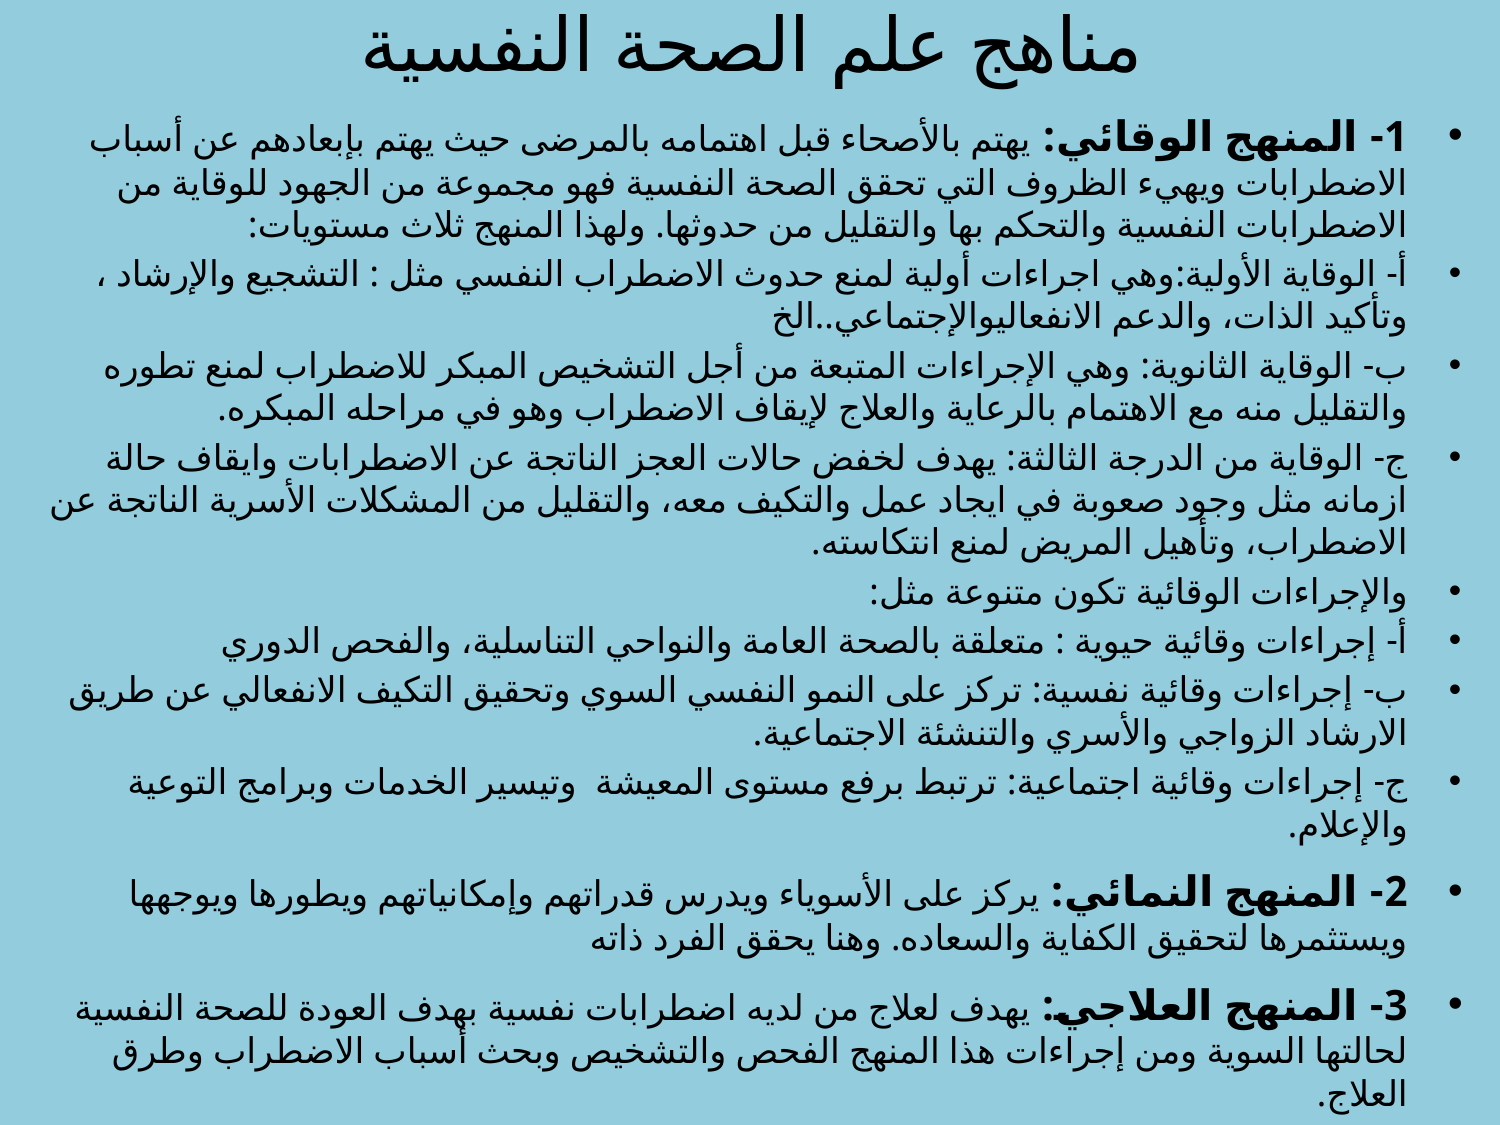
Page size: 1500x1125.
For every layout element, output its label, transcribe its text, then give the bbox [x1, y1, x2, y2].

title مناهج علم الصحة النفسية [76, 0, 1427, 83]
list 1- المنهج الوقائي: يهتم بالأصحاء قبل اهتمامه بالمرضى حيث يهتم بإبعادهم عن أسباب الاضطرابات ويهيء الظروف التي تحقق الصحة النفسية فهو مجموعة من الجهود للوقاية من الاضطرابات النفسية والتحكم بها والتقليل من حدوثها. ولهذا المنهج ثلاث مستويات: أ- الوقاية الأولية:وهي اجراءات أولية لمنع حدوث الاضطراب النفسي مثل : التشجيع والإرشاد ، وتأكيد الذات، والدعم الانفعاليوالإجتماعي..الخ ب- الوقاية الثانوية: وهي الإجراءات المتبعة من أجل التشخيص المبكر للاضطراب لمنع تطوره والتقليل منه مع الاهتمام بالرعاية والعلاج لإيقاف الاضطراب وهو في مراحله المبكره. ج- الوقاية من الدرجة الثالثة: يهدف لخفض حالات العجز الناتجة عن الاضطرابات وايقاف حالة ازمانه مثل وجود صعوبة في ايجاد عمل والتكيف معه، والتقليل من المشكلات الأسرية الناتجة عن الاضطراب، وتأهيل المريض لمنع انتكاسته. والإجراءات الوقائية تكون متنوعة مثل: أ- إجراءات وقائية حيوية : متعلقة بالصحة العامة والنواحي التناسلية، والفحص الدوري ب- إجراءات وقائية نفسية: تركز على النمو النفسي السوي وتحقيق التكيف الانفعالي عن طريق الارشاد الزواجي والأسري والتنشئة الاجتماعية. ج- إجراءات وقائية اجتماعية: ترتبط برفع مستوى المعيشة وتيسير الخدمات وبرامج التوعية والإعلام. 2- المنهج النمائي: يركز على الأسوياء ويدرس قدراتهم وإمكانياتهم ويطورها ويوجهها ويستثمرها لتحقيق الكفاية والسعاده. وهنا يحقق الفرد ذاته 3- المنهج العلاجي: يهدف لعلاج من لديه اضطرابات نفسية بهدف العودة للصحة النفسية لحالتها السوية ومن إجراءات هذا المنهج الفحص والتشخيص وبحث أسباب الاضطراب وطرق العلاج. [29, 101, 1471, 1125]
